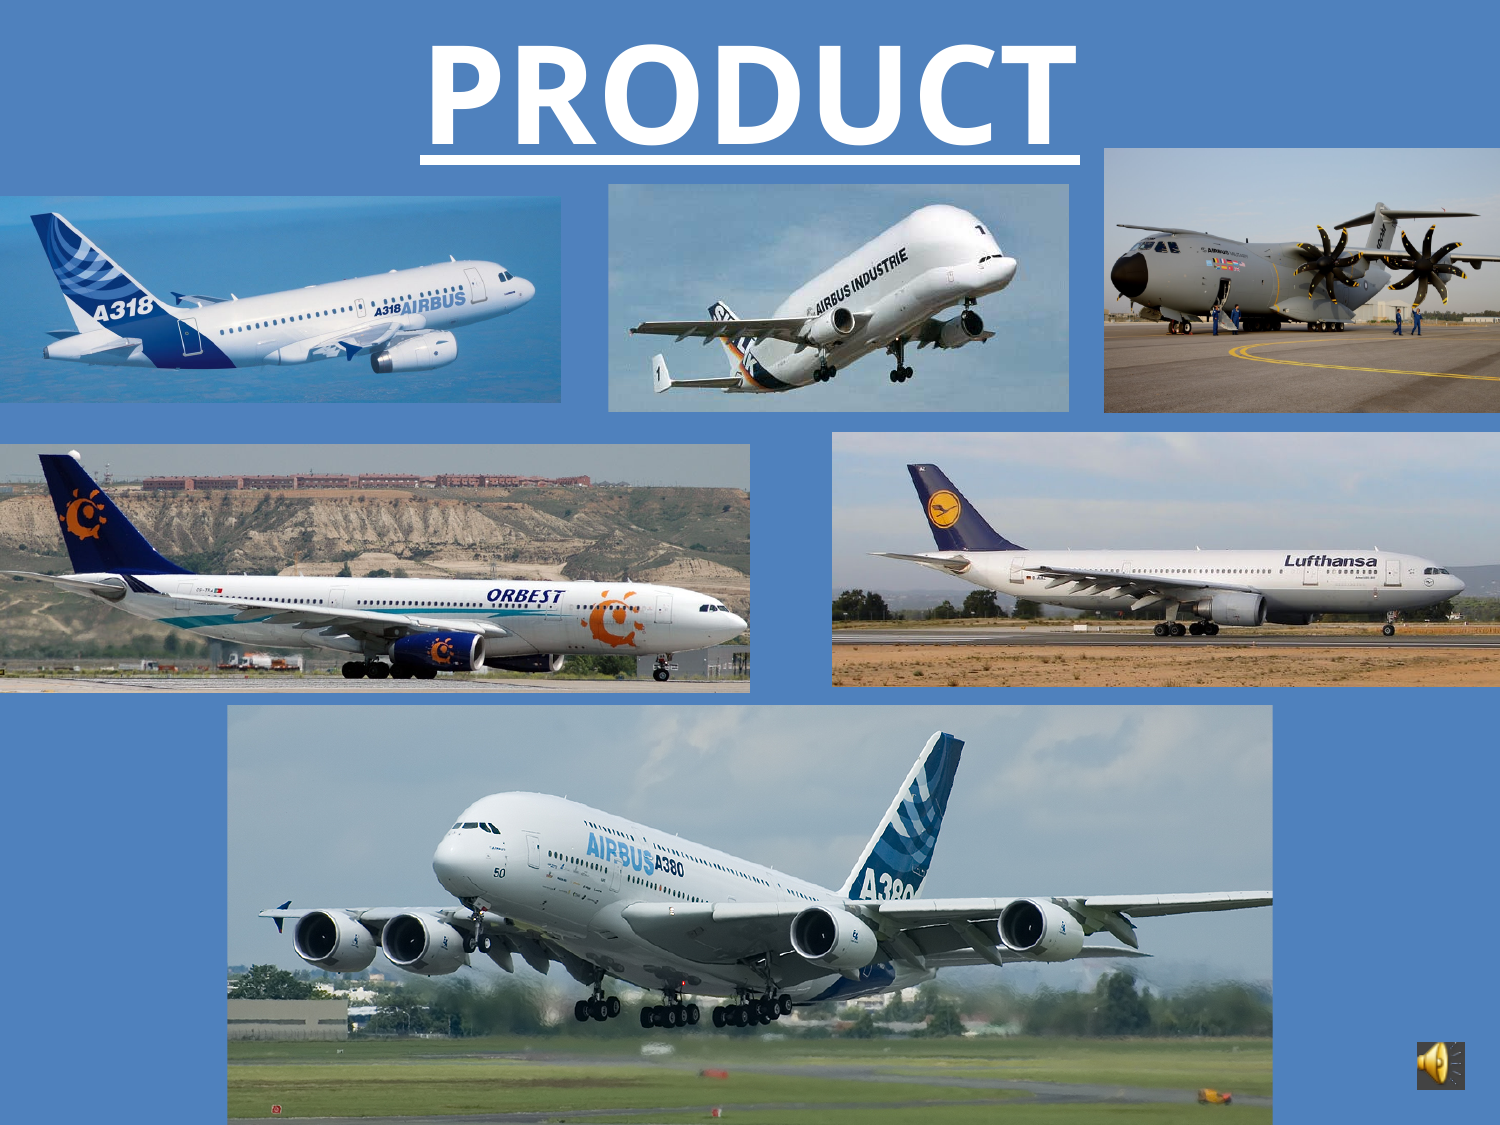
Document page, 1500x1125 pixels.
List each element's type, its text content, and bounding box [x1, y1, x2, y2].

picture [0, 195, 562, 404]
picture [832, 432, 1500, 688]
text_box PRODUCT [0, 0, 1500, 180]
picture [608, 184, 1070, 412]
picture [1103, 148, 1500, 413]
picture [0, 444, 751, 693]
picture [1415, 1040, 1467, 1092]
picture [227, 704, 1273, 1125]
